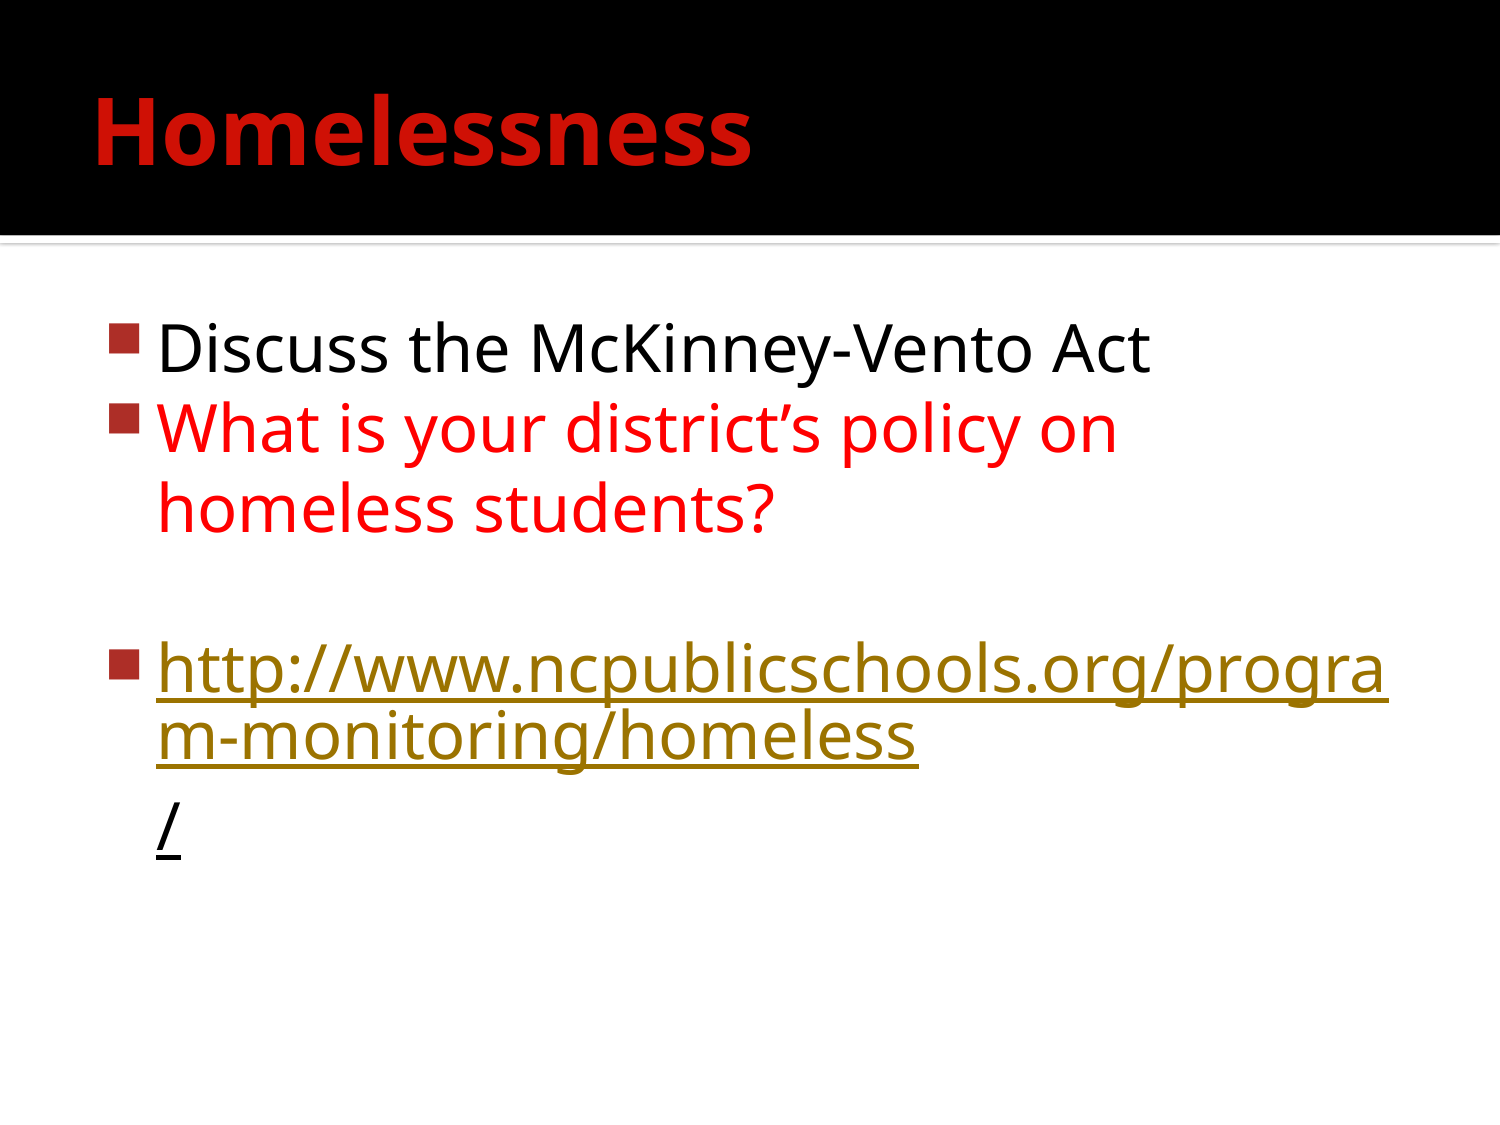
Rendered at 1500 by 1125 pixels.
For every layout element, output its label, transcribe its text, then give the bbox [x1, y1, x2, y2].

list Discuss the McKinney-Vento Act What is your district’s policy on homeless students? http://www.ncpublicschools.org/program-monitoring/homeless/ [75, 291, 1425, 1050]
title Homelessness [75, 25, 1425, 231]
